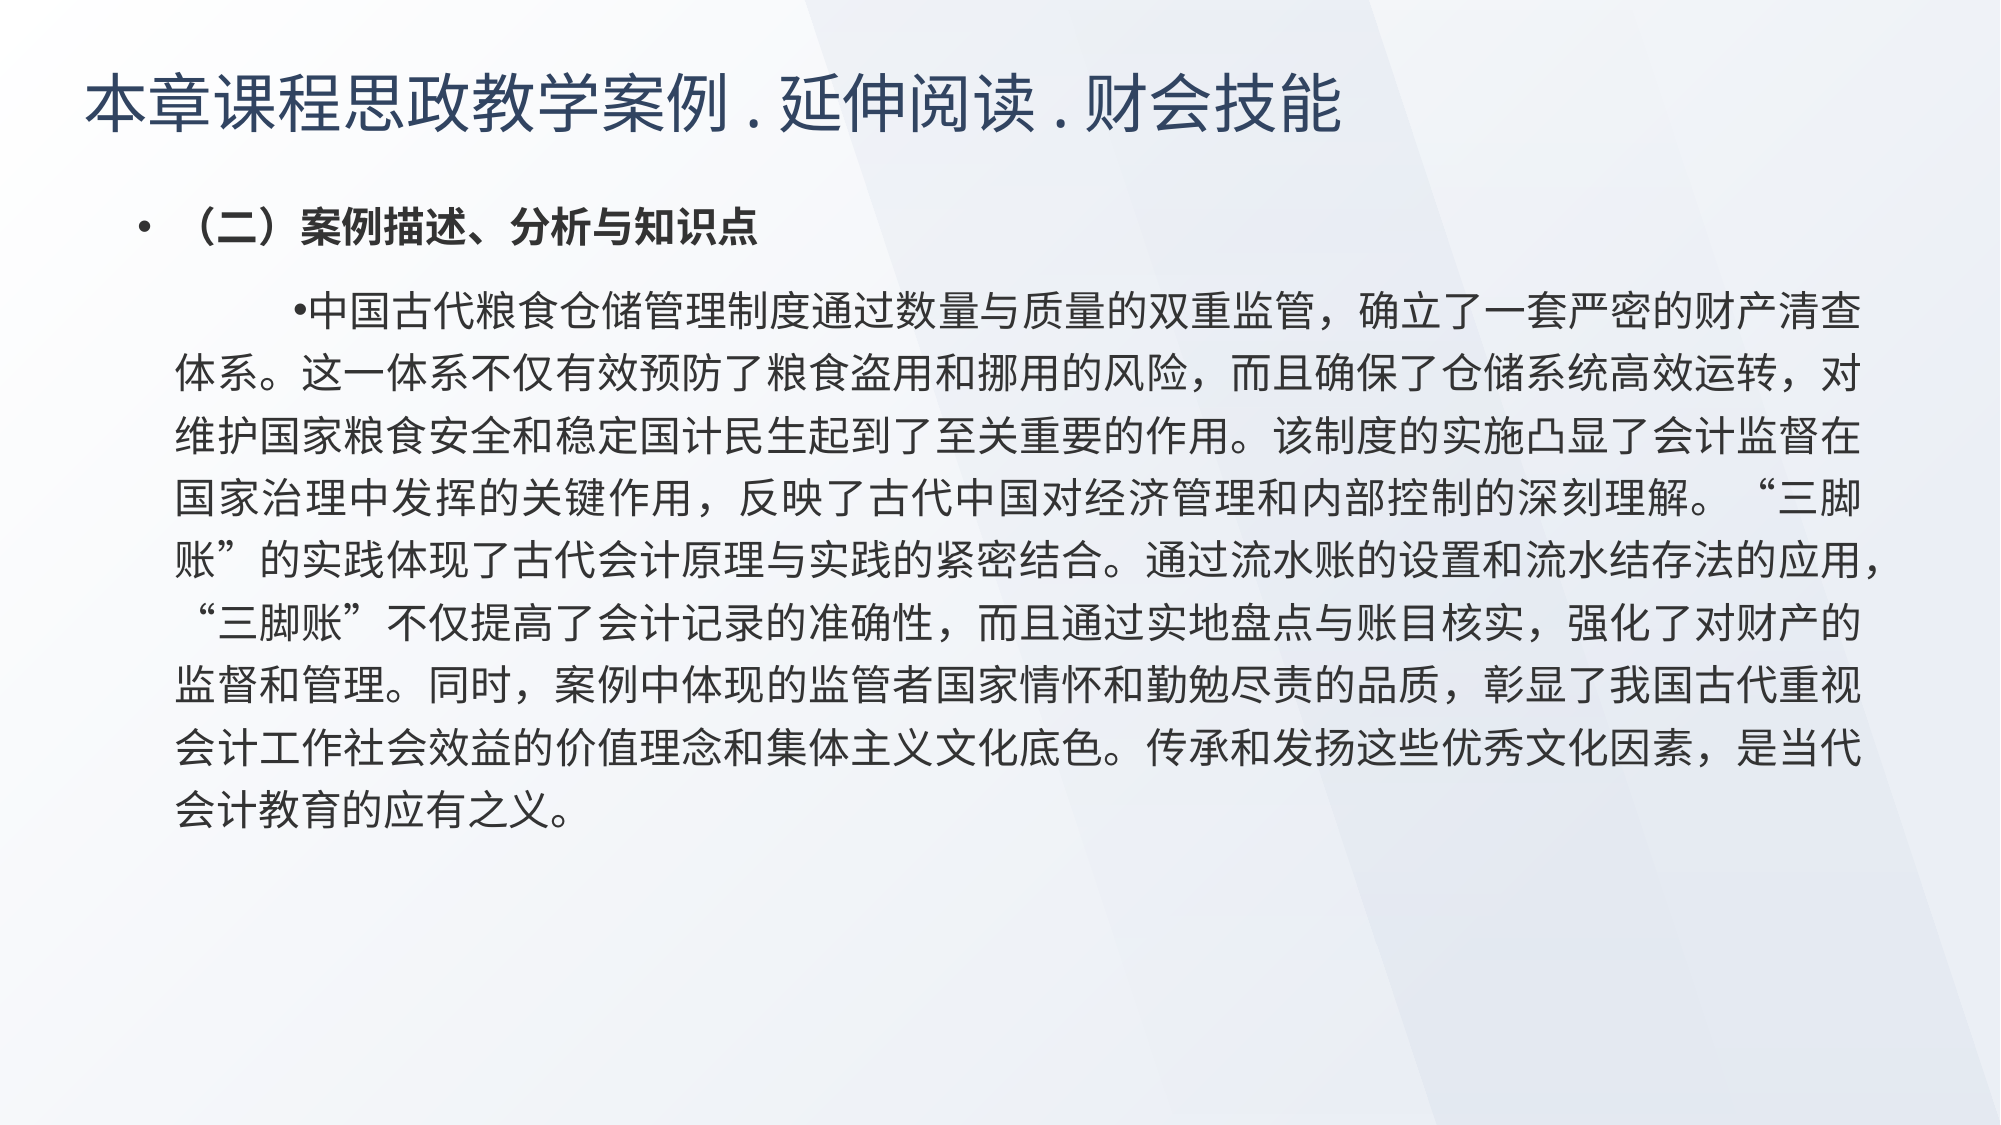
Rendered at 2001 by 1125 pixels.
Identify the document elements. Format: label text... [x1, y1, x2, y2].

list （二）案例描述、分析与知识点 中国古代粮食仓储管理制度通过数量与质量的双重监管，确立了一套严密的财产清查体系。这一体系不仅有效预防了粮食盗用和挪用的风险，而且确保了仓储系统高效运转，对维护国家粮食安全和稳定国计民生起到了至关重要的作用。该制度的实施凸显了会计监督在国家治理中发挥的关键作用，反映了古代中国对经济管理和内部控制的深刻理解。“三脚账”的实践体现了古代会计原理与实践的紧密结合。通过流水账的设置和流水结存法的应用，“三脚账”不仅提高了会计记录的准确性，而且通过实地盘点与账目核实，强化了对财产的监督和管理。同时，案例中体现的监管者国家情怀和勤勉尽责的品质，彰显了我国古代重视会计工作社会效益的价值理念和集体主义文化底色。传承和发扬这些优秀文化因素，是当代会计教育的应有之义。 [137, 185, 1863, 1078]
title 本章课程思政教学案例.延伸阅读.财会技能 [83, 57, 1361, 141]
